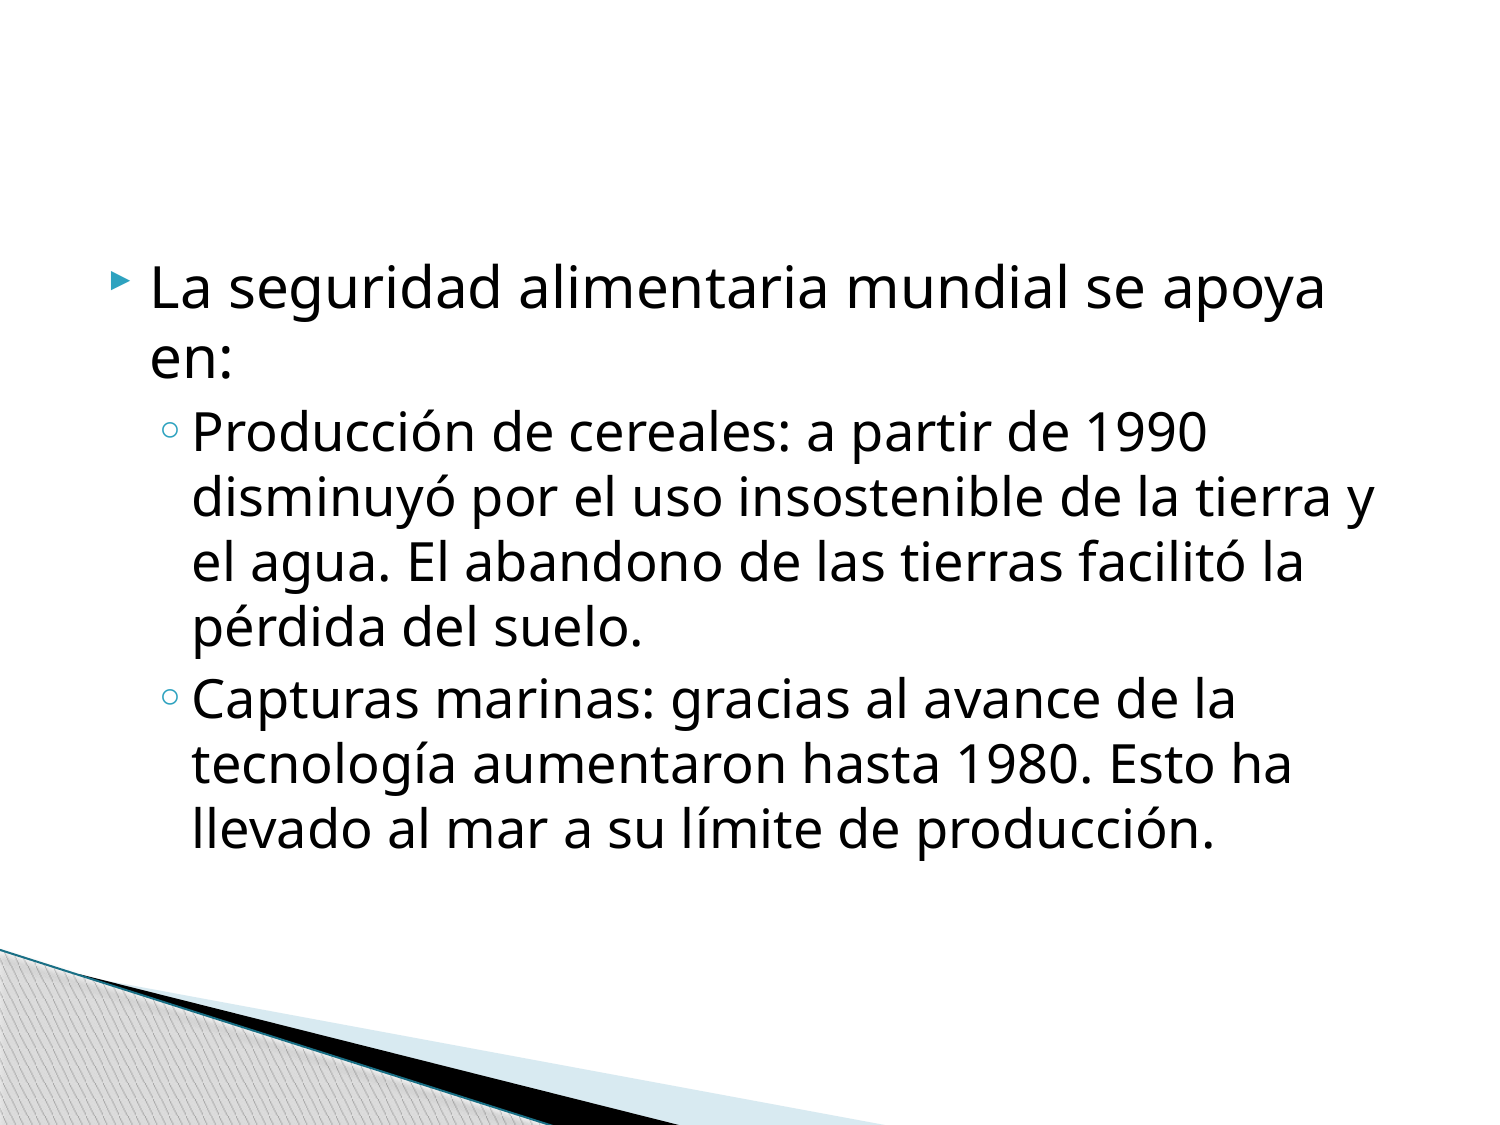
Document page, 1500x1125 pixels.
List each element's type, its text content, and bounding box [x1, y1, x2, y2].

list La seguridad alimentaria mundial se apoya en: Producción de cereales: a partir de 1990 disminuyó por el uso insostenible de la tierra y el agua. El abandono de las tierras facilitó la pérdida del suelo. Capturas marinas: gracias al avance de la tecnología aumentaron hasta 1980. Esto ha llevado al mar a su límite de producción. [75, 243, 1425, 986]
